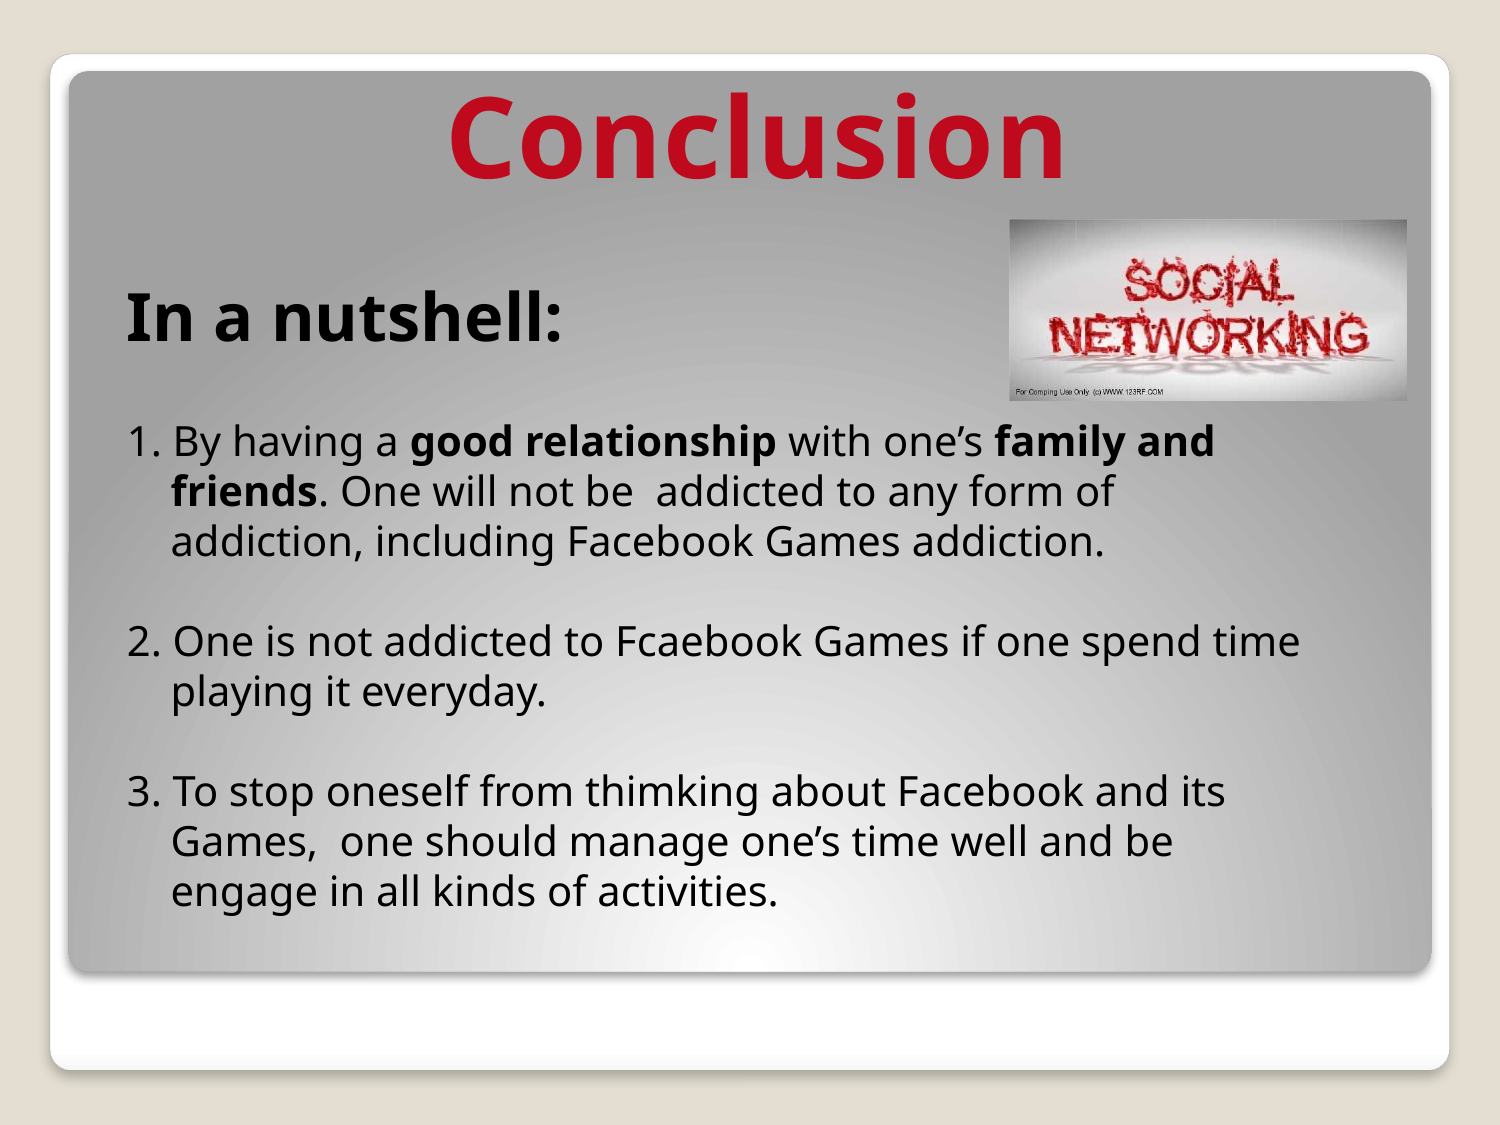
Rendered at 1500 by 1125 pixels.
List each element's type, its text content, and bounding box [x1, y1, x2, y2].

text_box [734, 486, 766, 639]
text_box In a nutshell: 1. By having a good relationship with one’s family and friends. One will not be addicted to any form of addiction, including Facebook Games addiction. 2. One is not addicted to Fcaebook Games if one spend time playing it everyday. 3. To stop oneself from thimking about Facebook and its Games, one should manage one’s time well and be engage in all kinds of activities. [112, 267, 1329, 922]
title Conclusion [76, 42, 1440, 209]
picture [1009, 219, 1407, 401]
